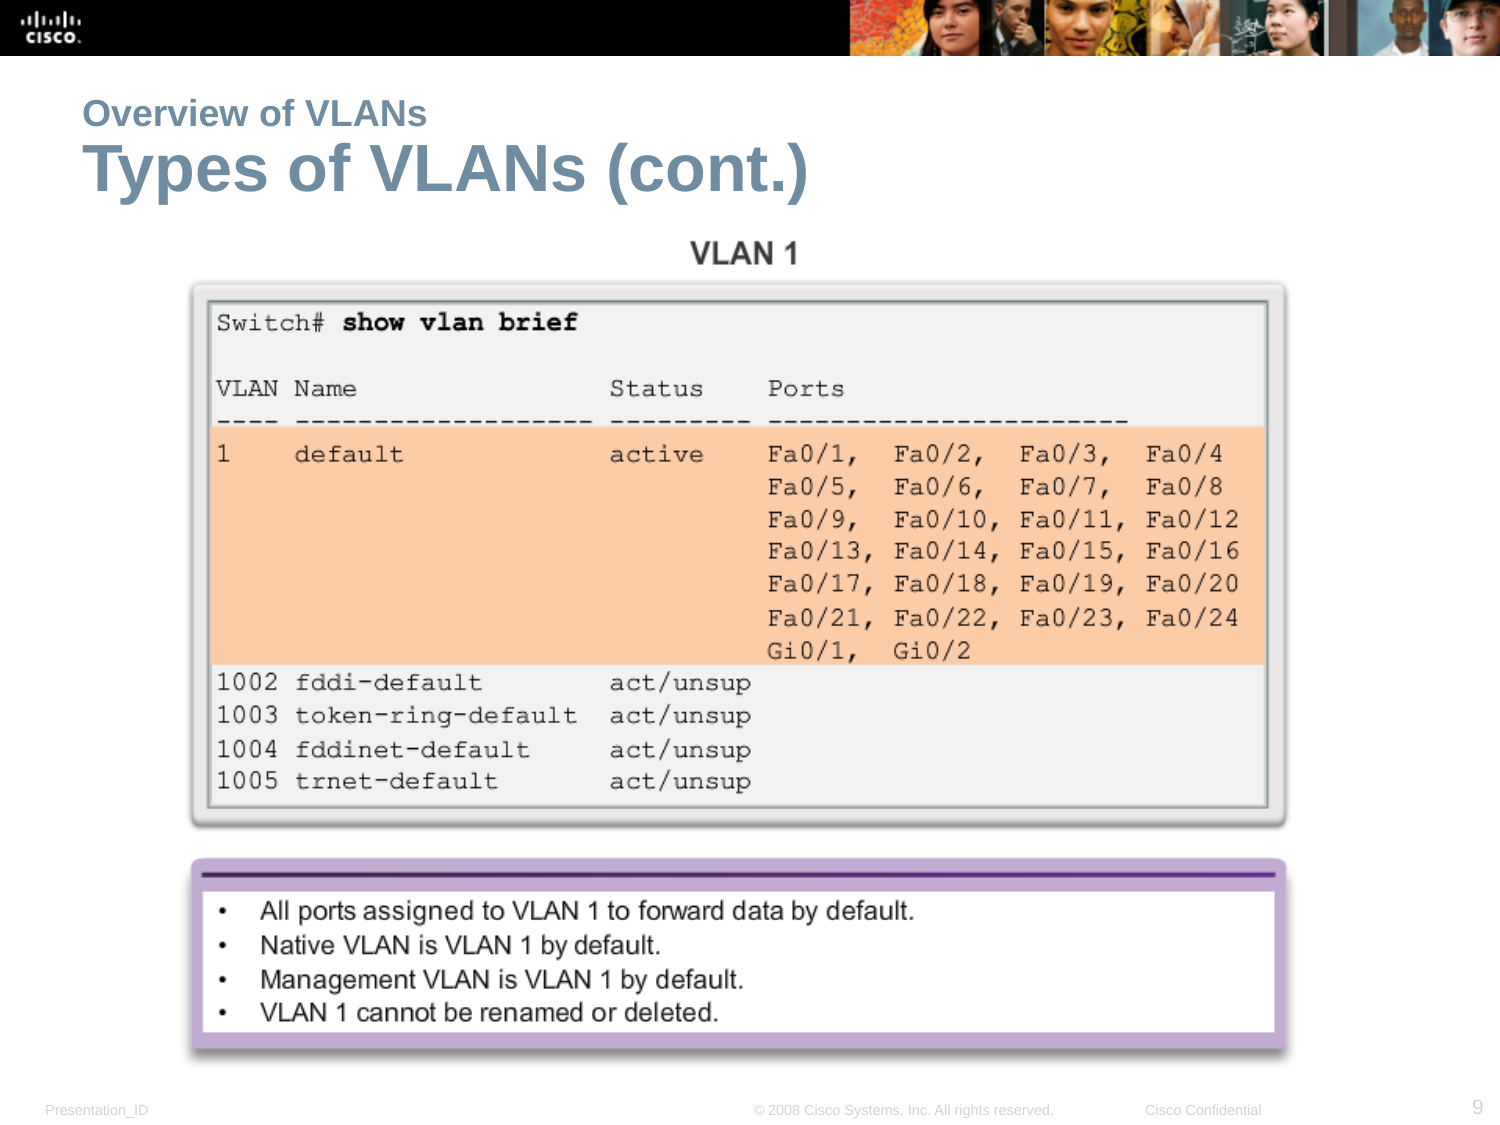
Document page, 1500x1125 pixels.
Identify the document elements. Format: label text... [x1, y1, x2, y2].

picture [170, 232, 1303, 1079]
title Overview of VLANs Types of VLANs (cont.) [68, 75, 1405, 214]
picture [0, 0, 1500, 56]
